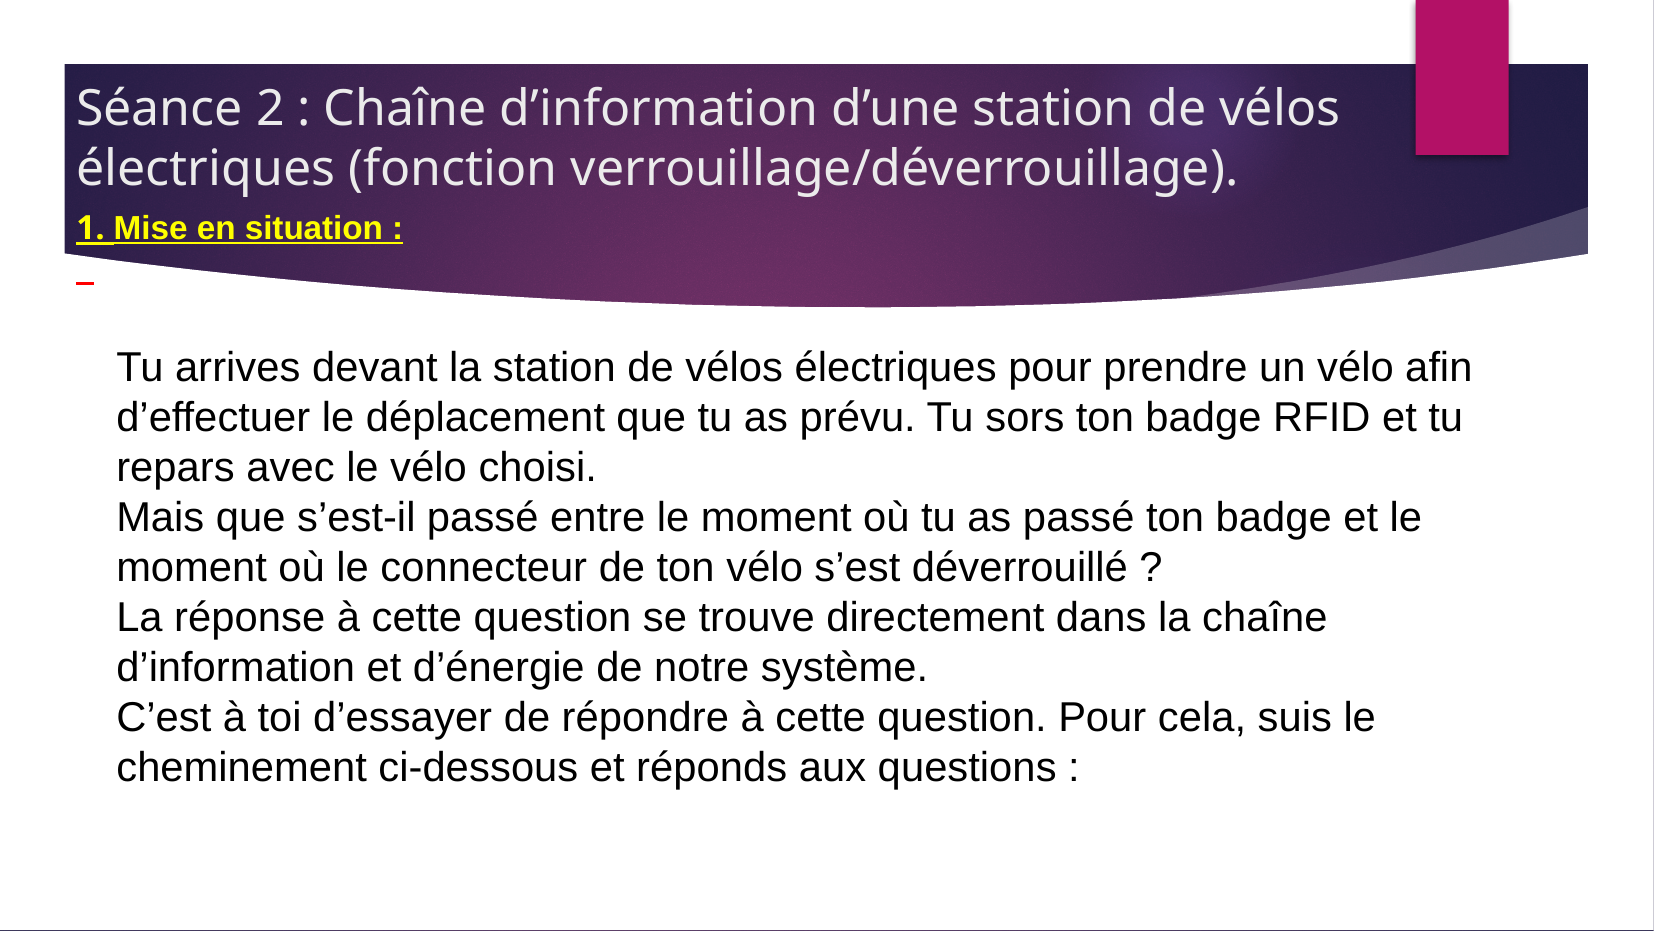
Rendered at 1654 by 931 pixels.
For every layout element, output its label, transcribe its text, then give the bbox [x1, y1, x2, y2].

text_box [1259, 261, 1433, 292]
picture [486, 64, 1588, 307]
text_box Tu arrives devant la station de vélos électriques pour prendre un vélo afin d’effectuer le déplacement que tu as prévu. Tu sors ton badge RFID et tu repars avec le vélo choisi. Mais que s’est-il passé entre le moment où tu as passé ton badge et le moment où le connecteur de ton vélo s’est déverrouillé ? La réponse à cette question se trouve directement dans la chaîne d’information et d’énergie de notre système. C’est à toi d’essayer de répondre à cette question. Pour cela, suis le cheminement ci-dessous et réponds aux questions : [101, 332, 1523, 883]
text_box Séance 2 : Chaîne d’information d’une station de vélos électriques (fonction verrouillage/déverrouillage). [61, 67, 1523, 203]
text_box 1. Mise en situation : [61, 198, 1032, 294]
